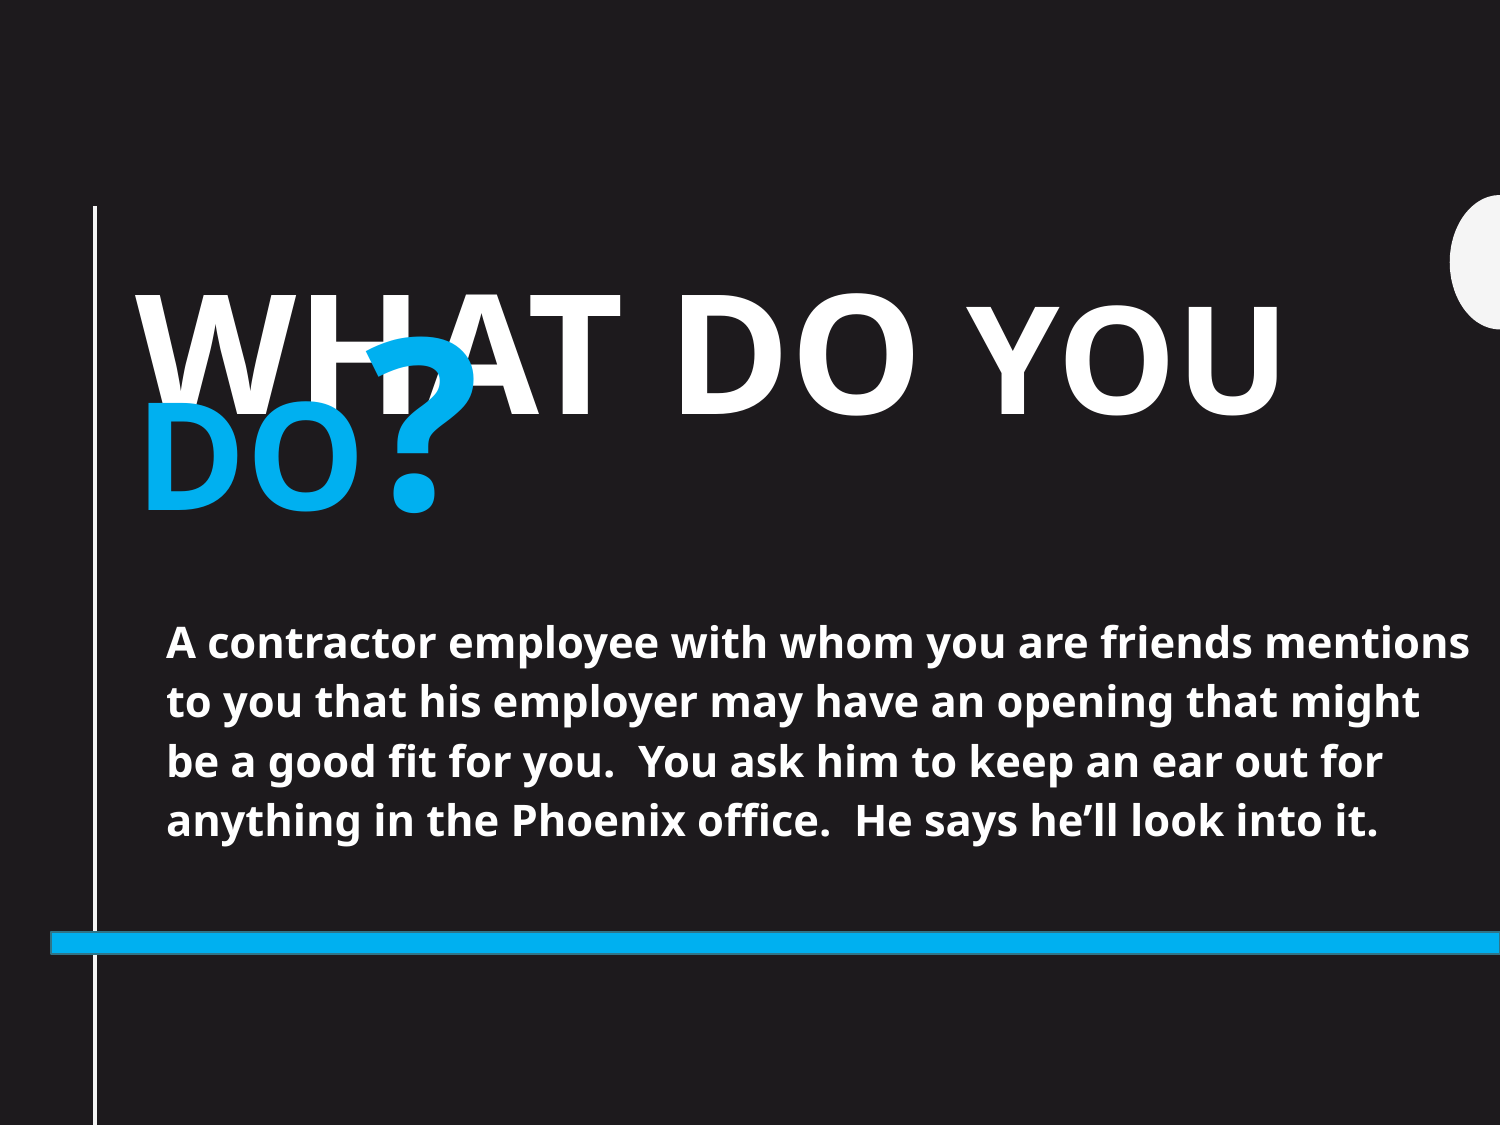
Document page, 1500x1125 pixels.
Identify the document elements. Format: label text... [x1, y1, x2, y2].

text_box [50, 931, 1500, 955]
title What do you do? [120, 330, 1500, 781]
text_box A contractor employee with whom you are friends mentions to you that his employer may have an opening that might be a good fit for you. You ask him to keep an ear out for anything in the Phoenix office. He says he’ll look into it. [151, 600, 1500, 872]
